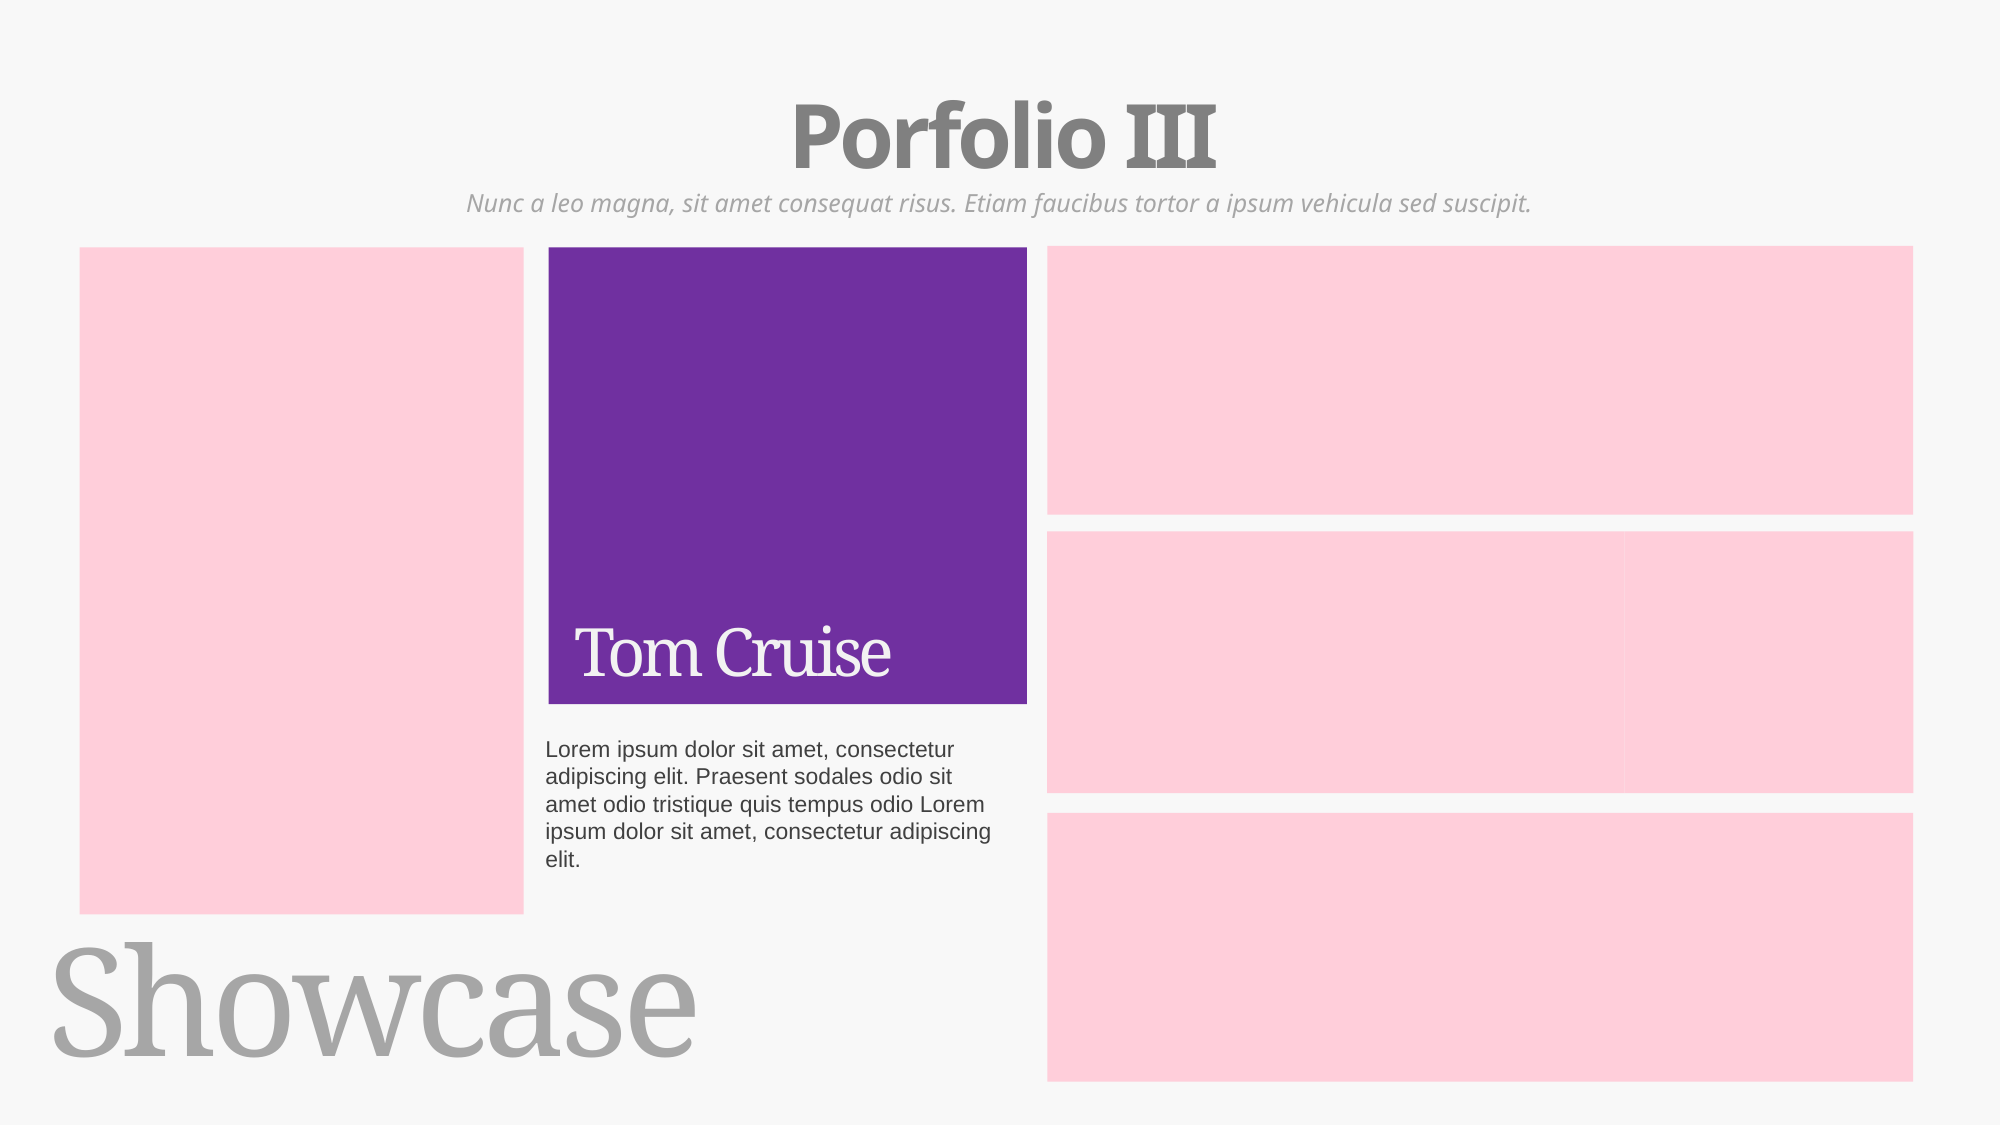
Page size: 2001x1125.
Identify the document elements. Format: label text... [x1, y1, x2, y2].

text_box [79, 247, 525, 915]
text_box Tom Cruise [559, 602, 910, 698]
text_box Showcase [32, 899, 718, 1095]
text_box Lorem ipsum dolor sit amet, consectetur adipiscing elit. Praesent sodales odio sit amet odio tristique quis tempus odio Lorem ipsum dolor sit amet, consectetur adipiscing elit. [530, 726, 1025, 879]
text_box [1047, 811, 1914, 1083]
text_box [1047, 530, 1335, 794]
text_box Nunc a leo magna, sit amet consequat risus. Etiam faucibus tortor a ipsum vehicula sed suscipit. [123, 182, 1884, 223]
text_box [548, 246, 1028, 705]
text_box Porfolio III [778, 74, 1230, 182]
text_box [1624, 530, 1914, 794]
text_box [1047, 244, 1914, 516]
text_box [1335, 530, 1624, 794]
